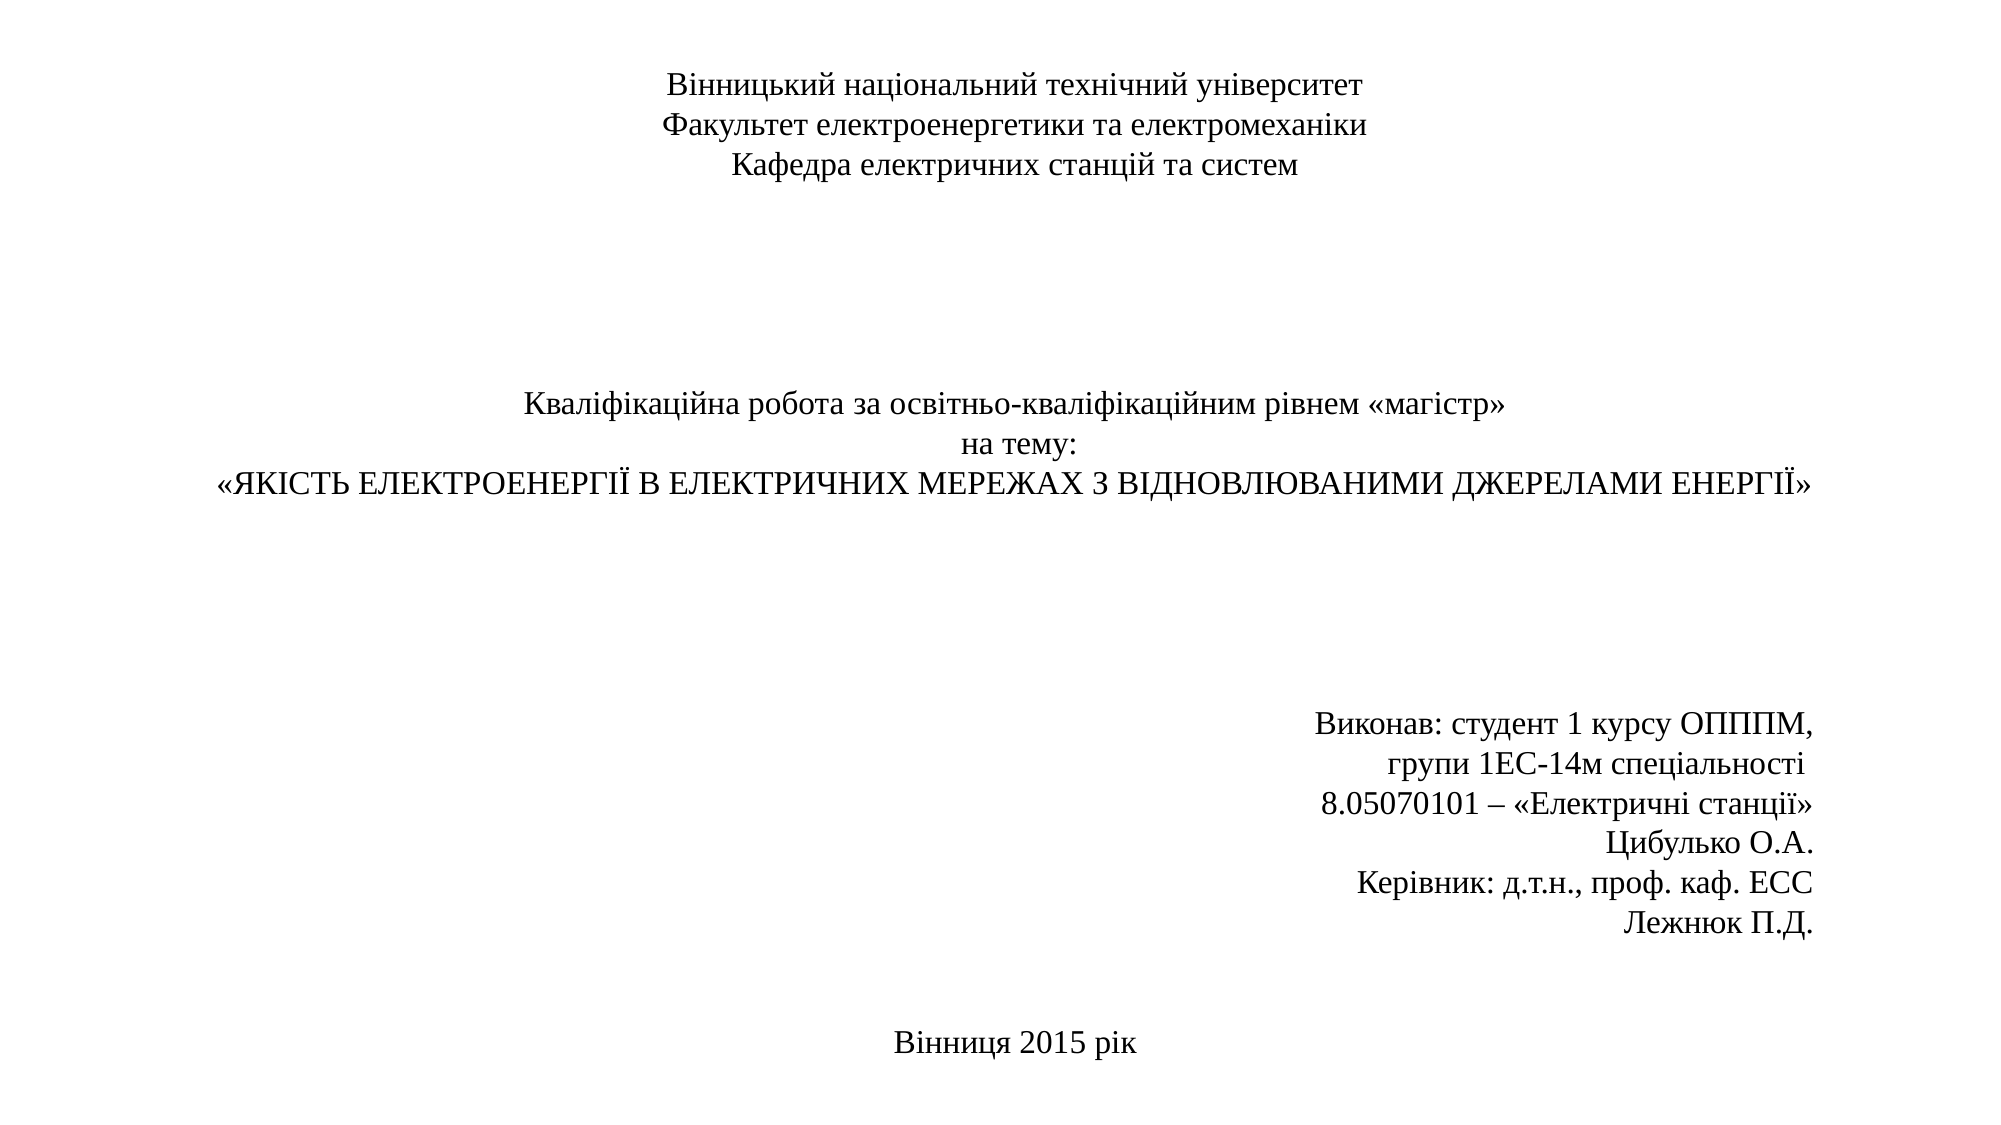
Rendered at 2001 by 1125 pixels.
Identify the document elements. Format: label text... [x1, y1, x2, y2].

text_box Вінницький національний технічний університет Факультет електроенергетики та електромеханіки Кафедра електричних станцій та систем Кваліфікаційна робота за освітньо-кваліфікаційним рівнем «магістр» на тему: «ЯКІСТЬ ЕЛЕКТРОЕНЕРГІЇ В електричних МЕРЕЖАХ З ВІДНОВЛЮВАНИМИ ДЖЕРЕЛАМИ ЕНЕРГІЇ» Виконав: студент 1 курсу ОПППМ, групи 1ЕС-14м спеціальності 8.05070101 – «Електричні станції» Цибулько О.А. Керівник: д.т.н., проф. каф. ЕСС Лежнюк П.Д. Вінниця 2015 рік [201, 54, 1829, 1068]
